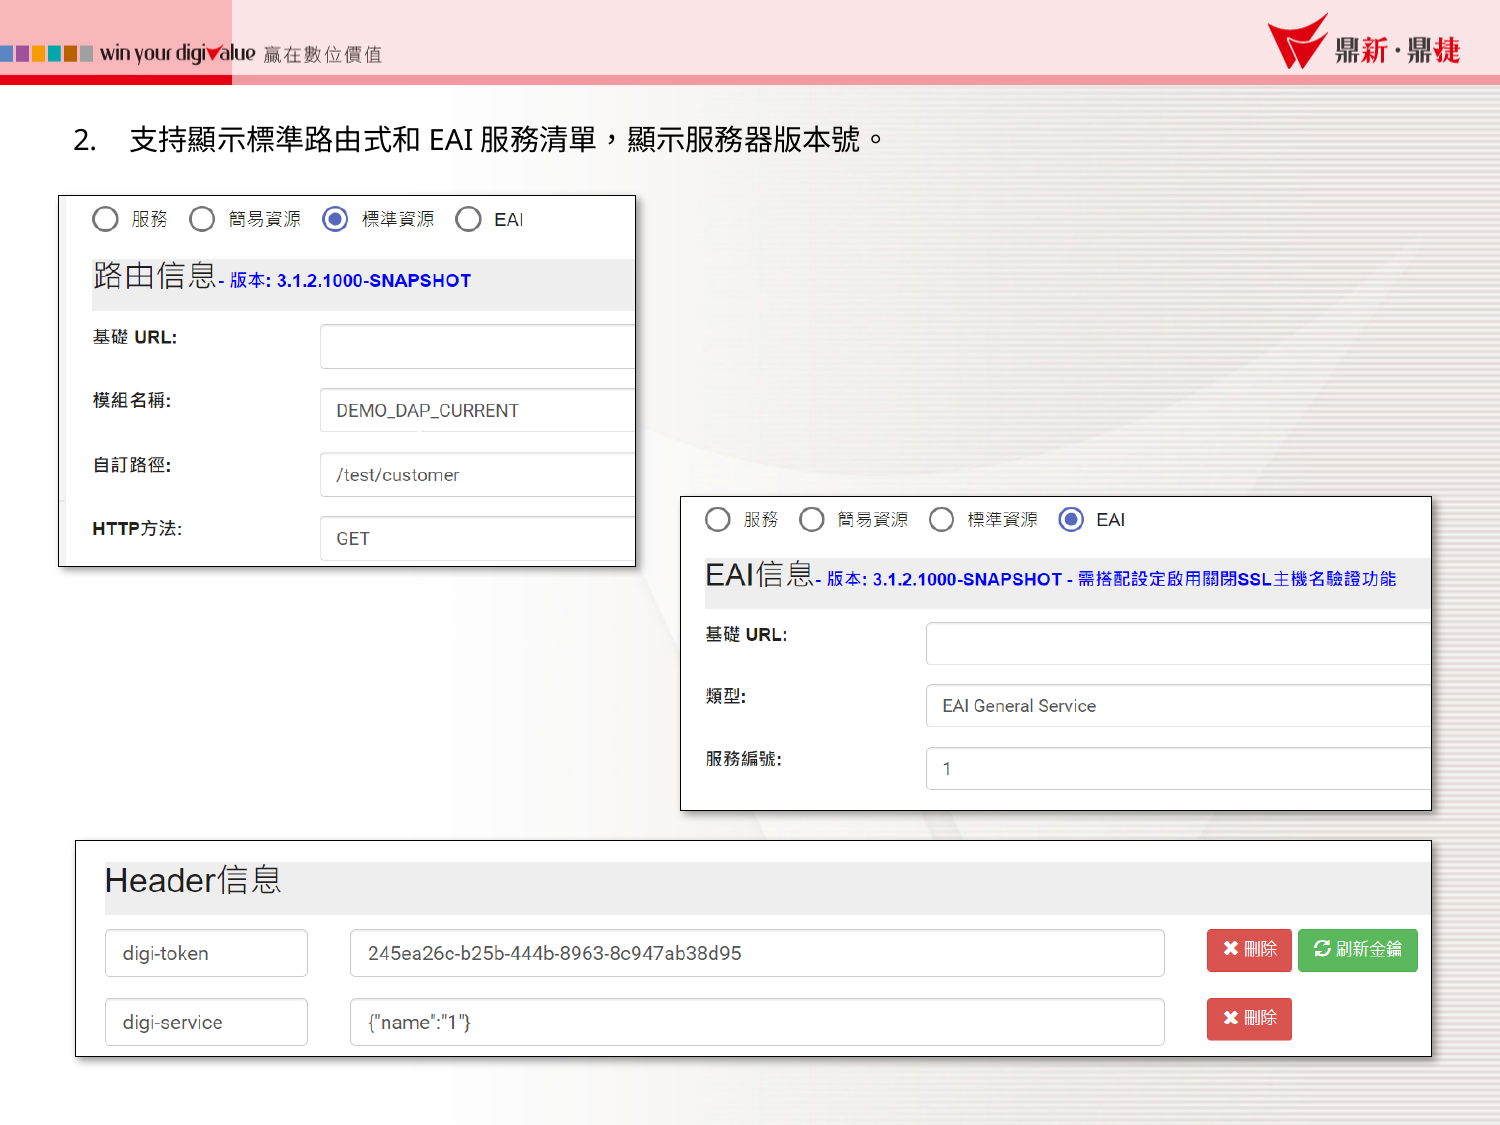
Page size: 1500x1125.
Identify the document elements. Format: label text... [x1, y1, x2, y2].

text_box 支持顯示標準路由式和EAI服務清單，顯示服務器版本號。 [58, 113, 1442, 811]
picture [0, 0, 1500, 1125]
